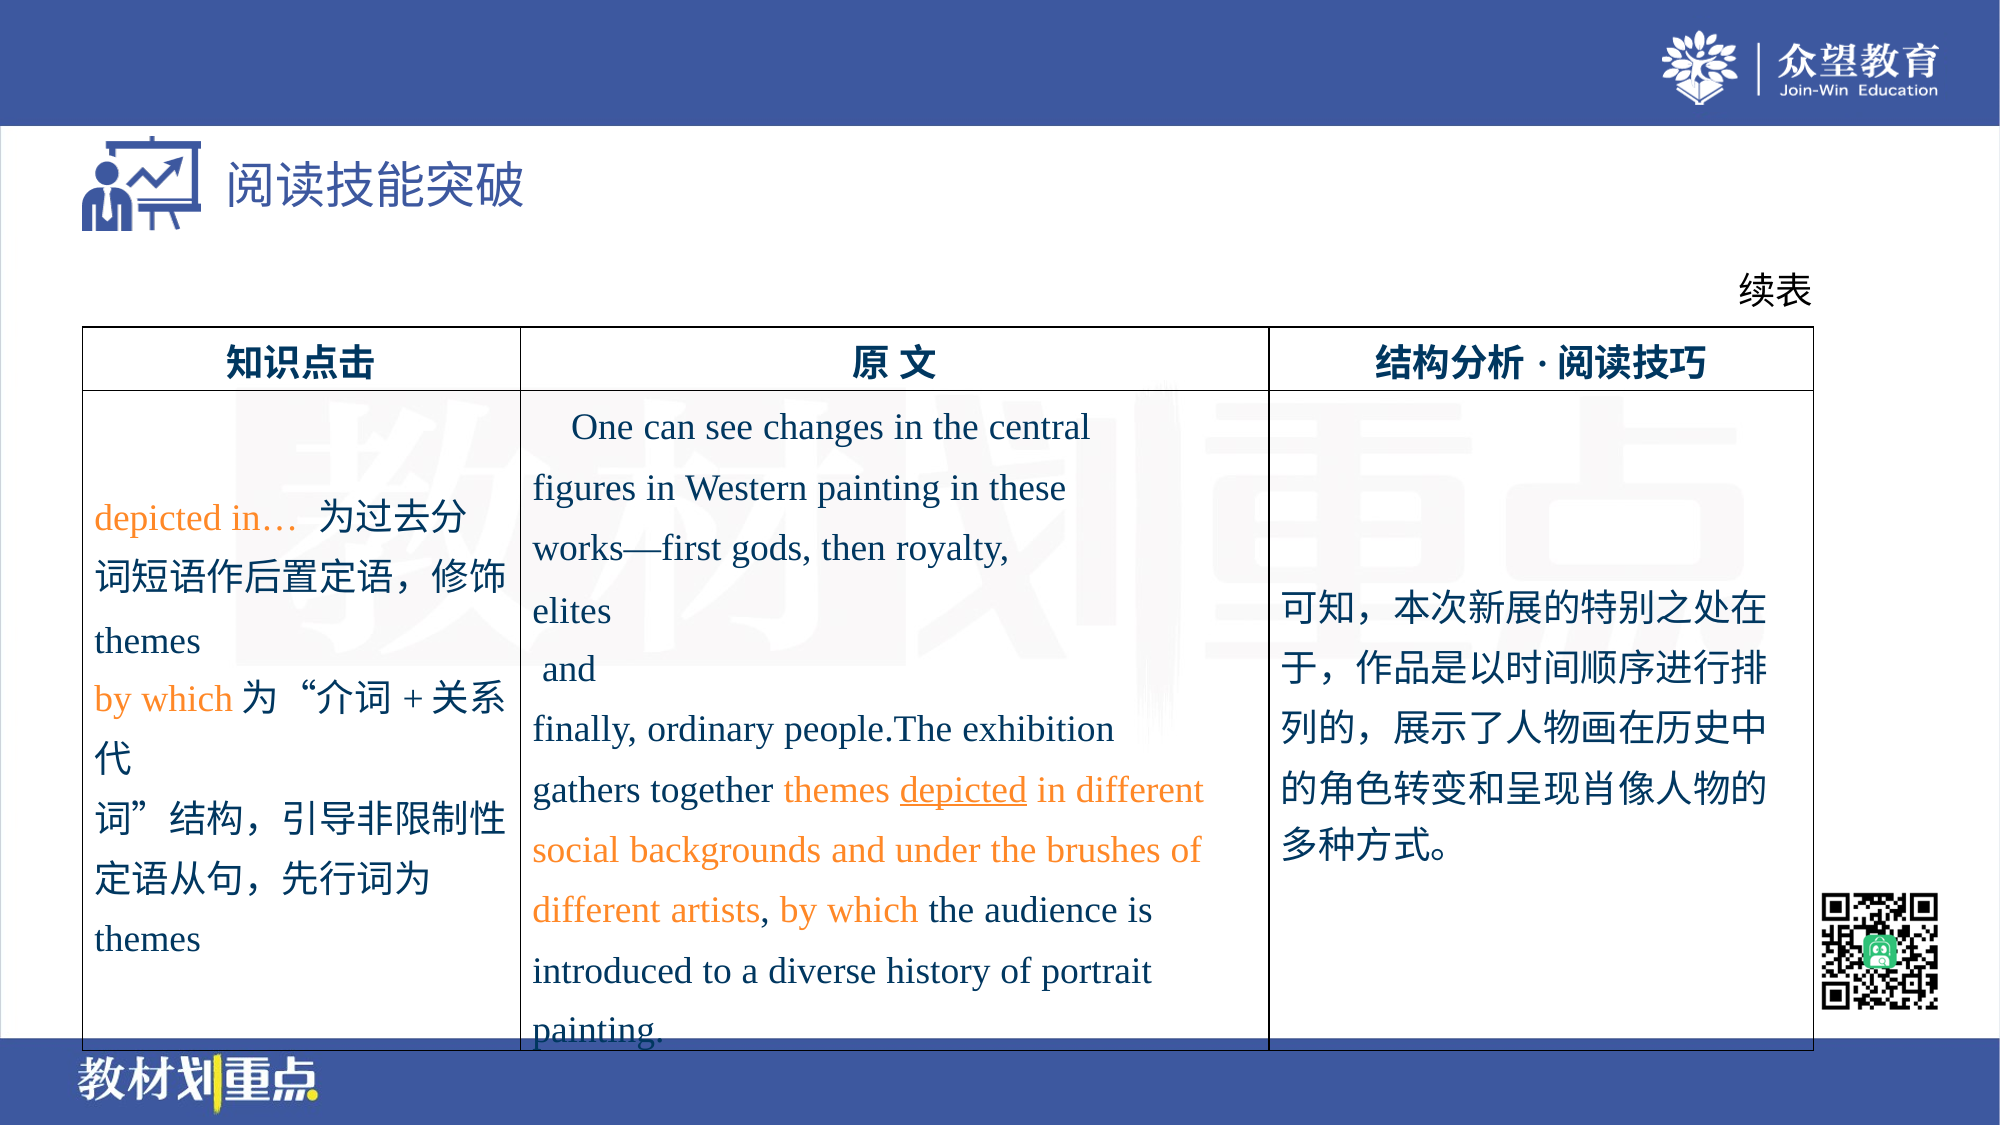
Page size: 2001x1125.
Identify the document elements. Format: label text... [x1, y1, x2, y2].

text_box 续表 [1737, 247, 1814, 312]
picture [0, 0, 2000, 1125]
